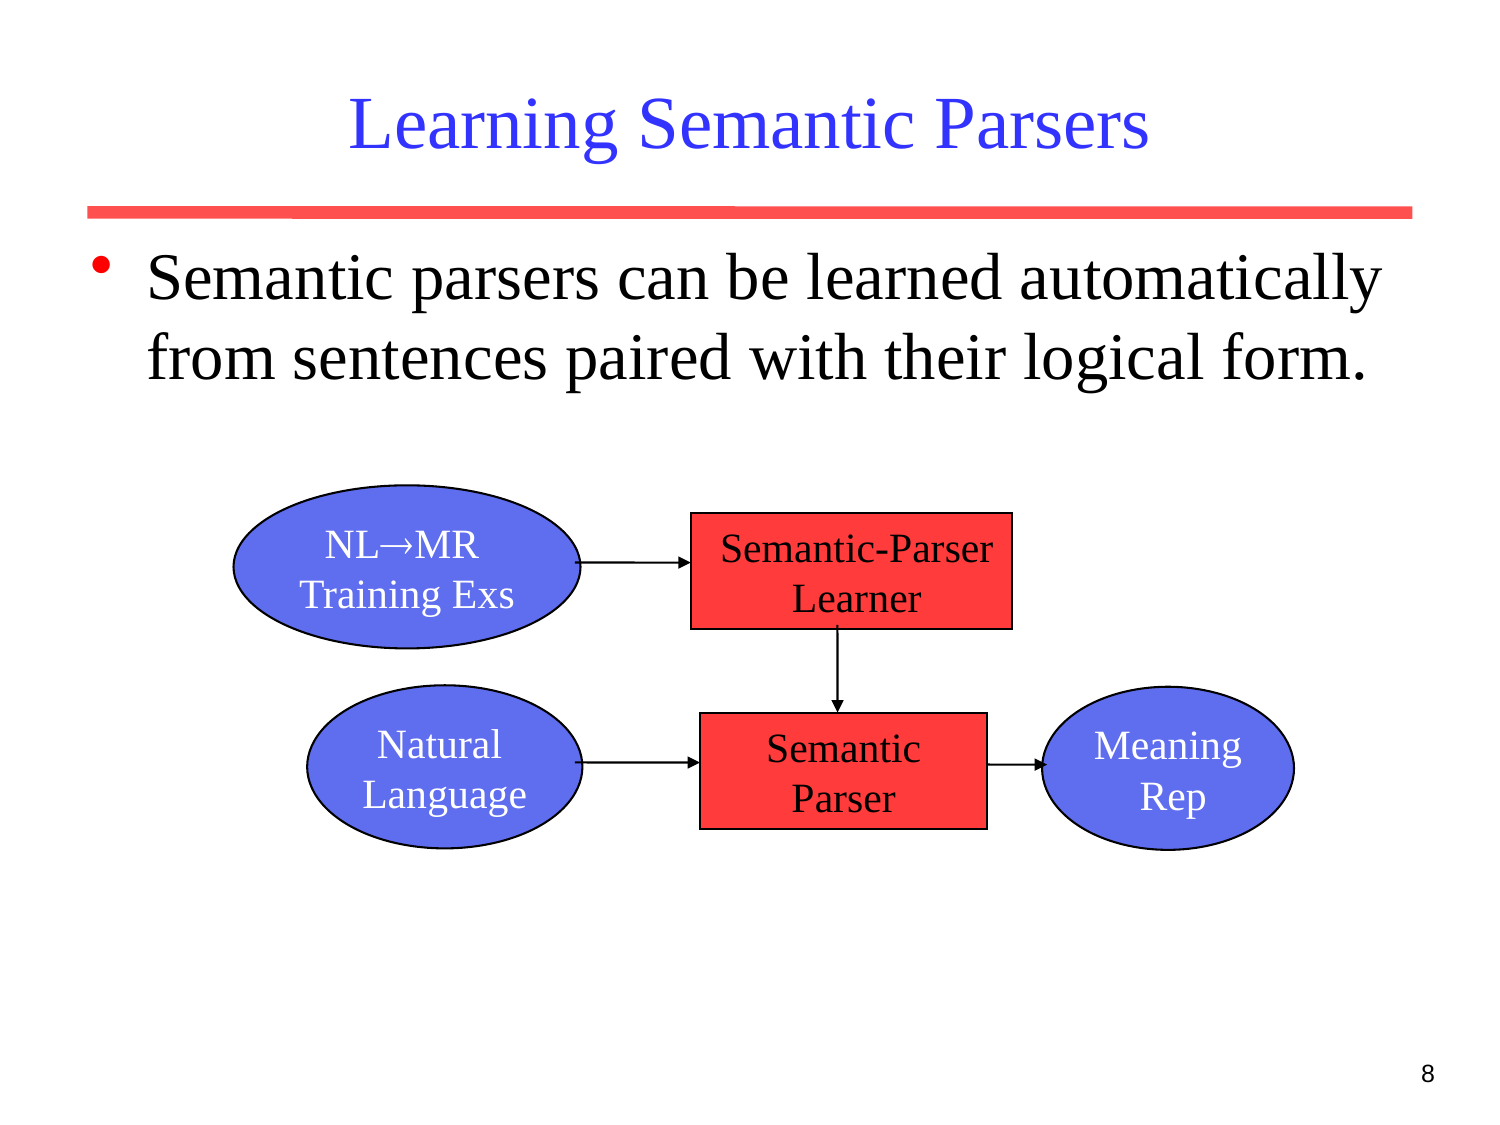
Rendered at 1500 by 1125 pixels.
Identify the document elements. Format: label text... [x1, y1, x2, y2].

list Semantic parsers can be learned automatically from sentences paired with their logical form. [75, 224, 1450, 1075]
title Learning Semantic Parsers [112, 37, 1388, 200]
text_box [699, 624, 988, 830]
text_box NLMR Training Exs [233, 485, 569, 649]
slide_number 8 [1137, 1049, 1451, 1125]
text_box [574, 512, 1013, 630]
text_box [991, 758, 1048, 771]
text_box Meaning Rep [1042, 686, 1295, 850]
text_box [312, 687, 701, 847]
